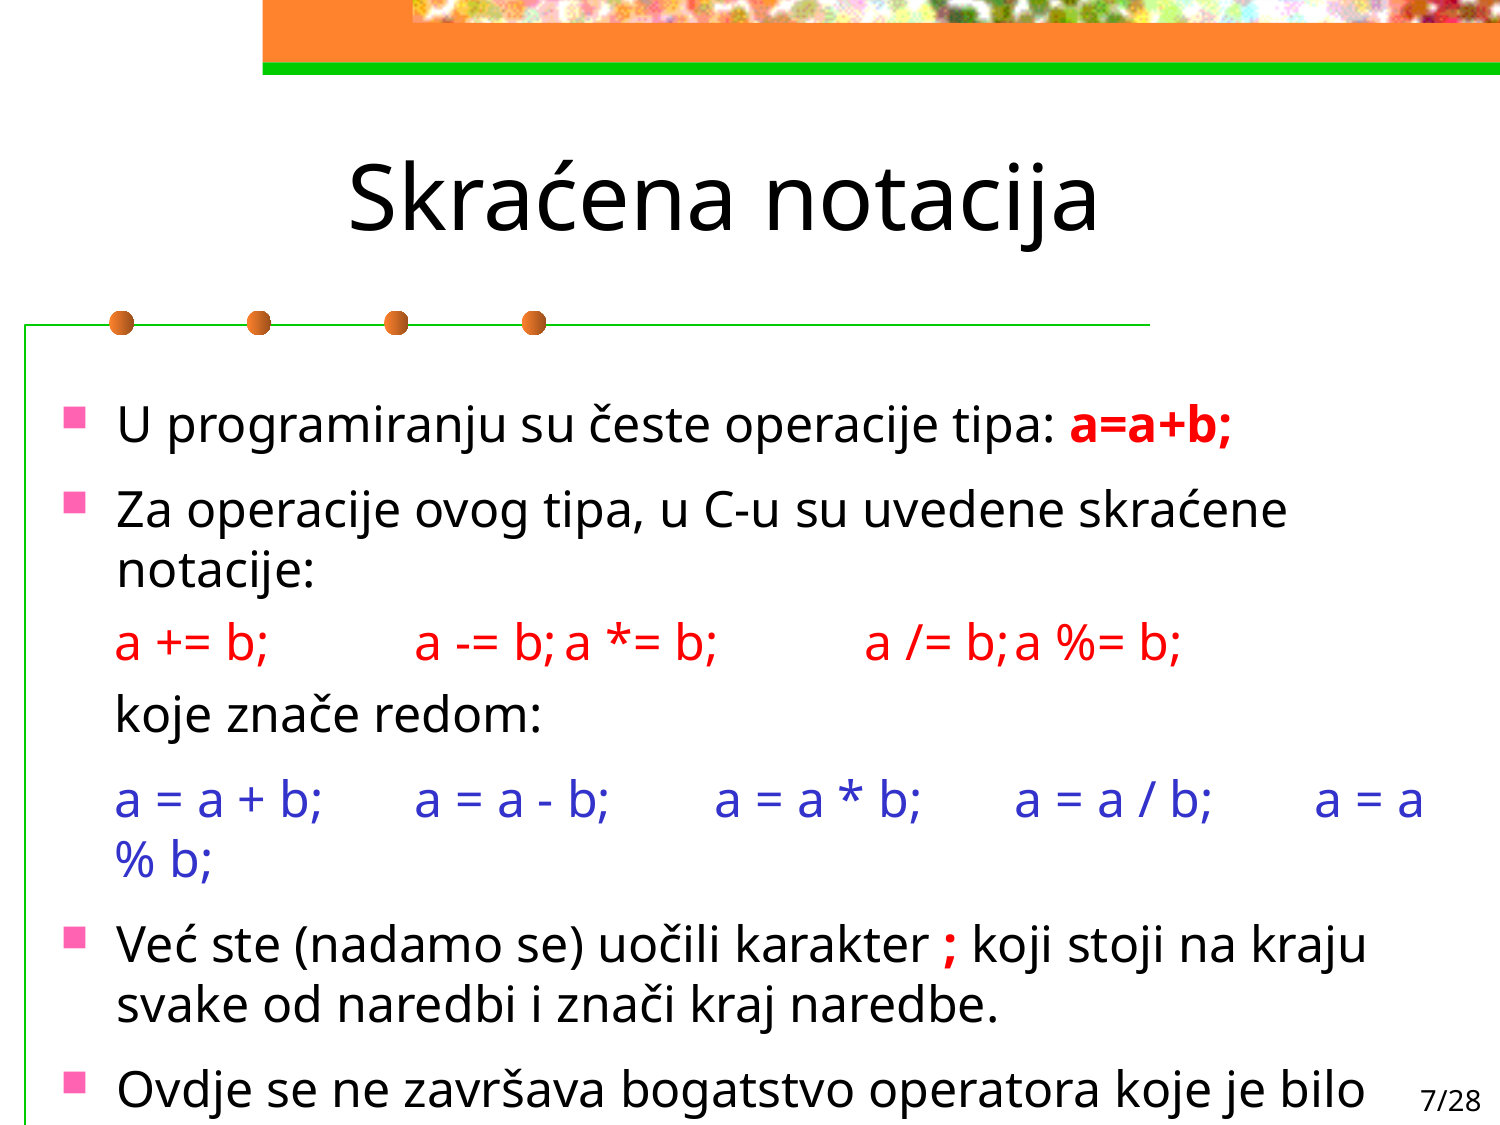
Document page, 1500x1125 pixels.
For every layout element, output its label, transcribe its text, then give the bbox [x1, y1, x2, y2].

title Skraćena notacija [87, 99, 1363, 288]
picture [412, 0, 1500, 23]
list U programiranju su česte operacije tipa: a=a+b; Za operacije ovog tipa, u C-u su uvedene skraćene notacije: a += b; a -= b; a *= b; a /= b; a %= b; koje znače redom: a = a + b; a = a - b; a = a * b; a = a / b; a = a % b; Već ste (nadamo se) uočili karakter ; koji stoji na kraju svake od naredbi i znači kraj naredbe. Ovdje se ne završava bogatstvo operatora koje je bilo nekarakteristično za programske jezike prije C-a. [45, 385, 1471, 1071]
slide_number 7/28 [1364, 1049, 1497, 1125]
